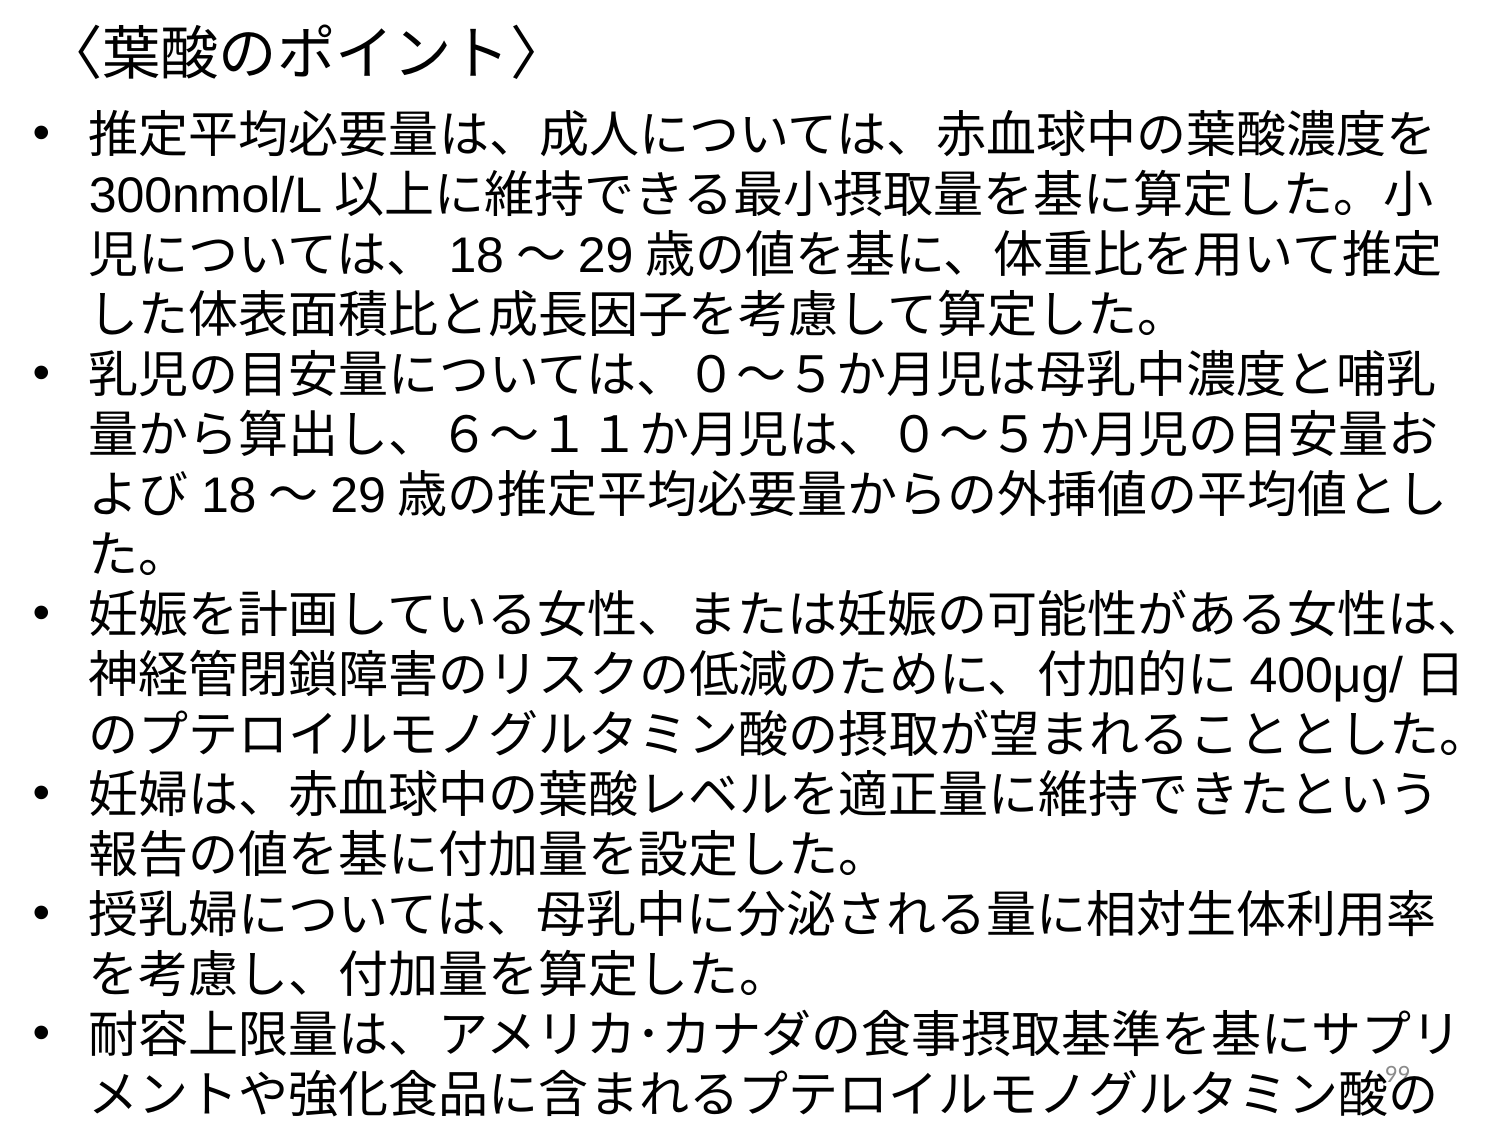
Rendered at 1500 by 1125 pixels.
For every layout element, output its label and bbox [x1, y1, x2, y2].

text_box [17, 8, 1483, 1125]
